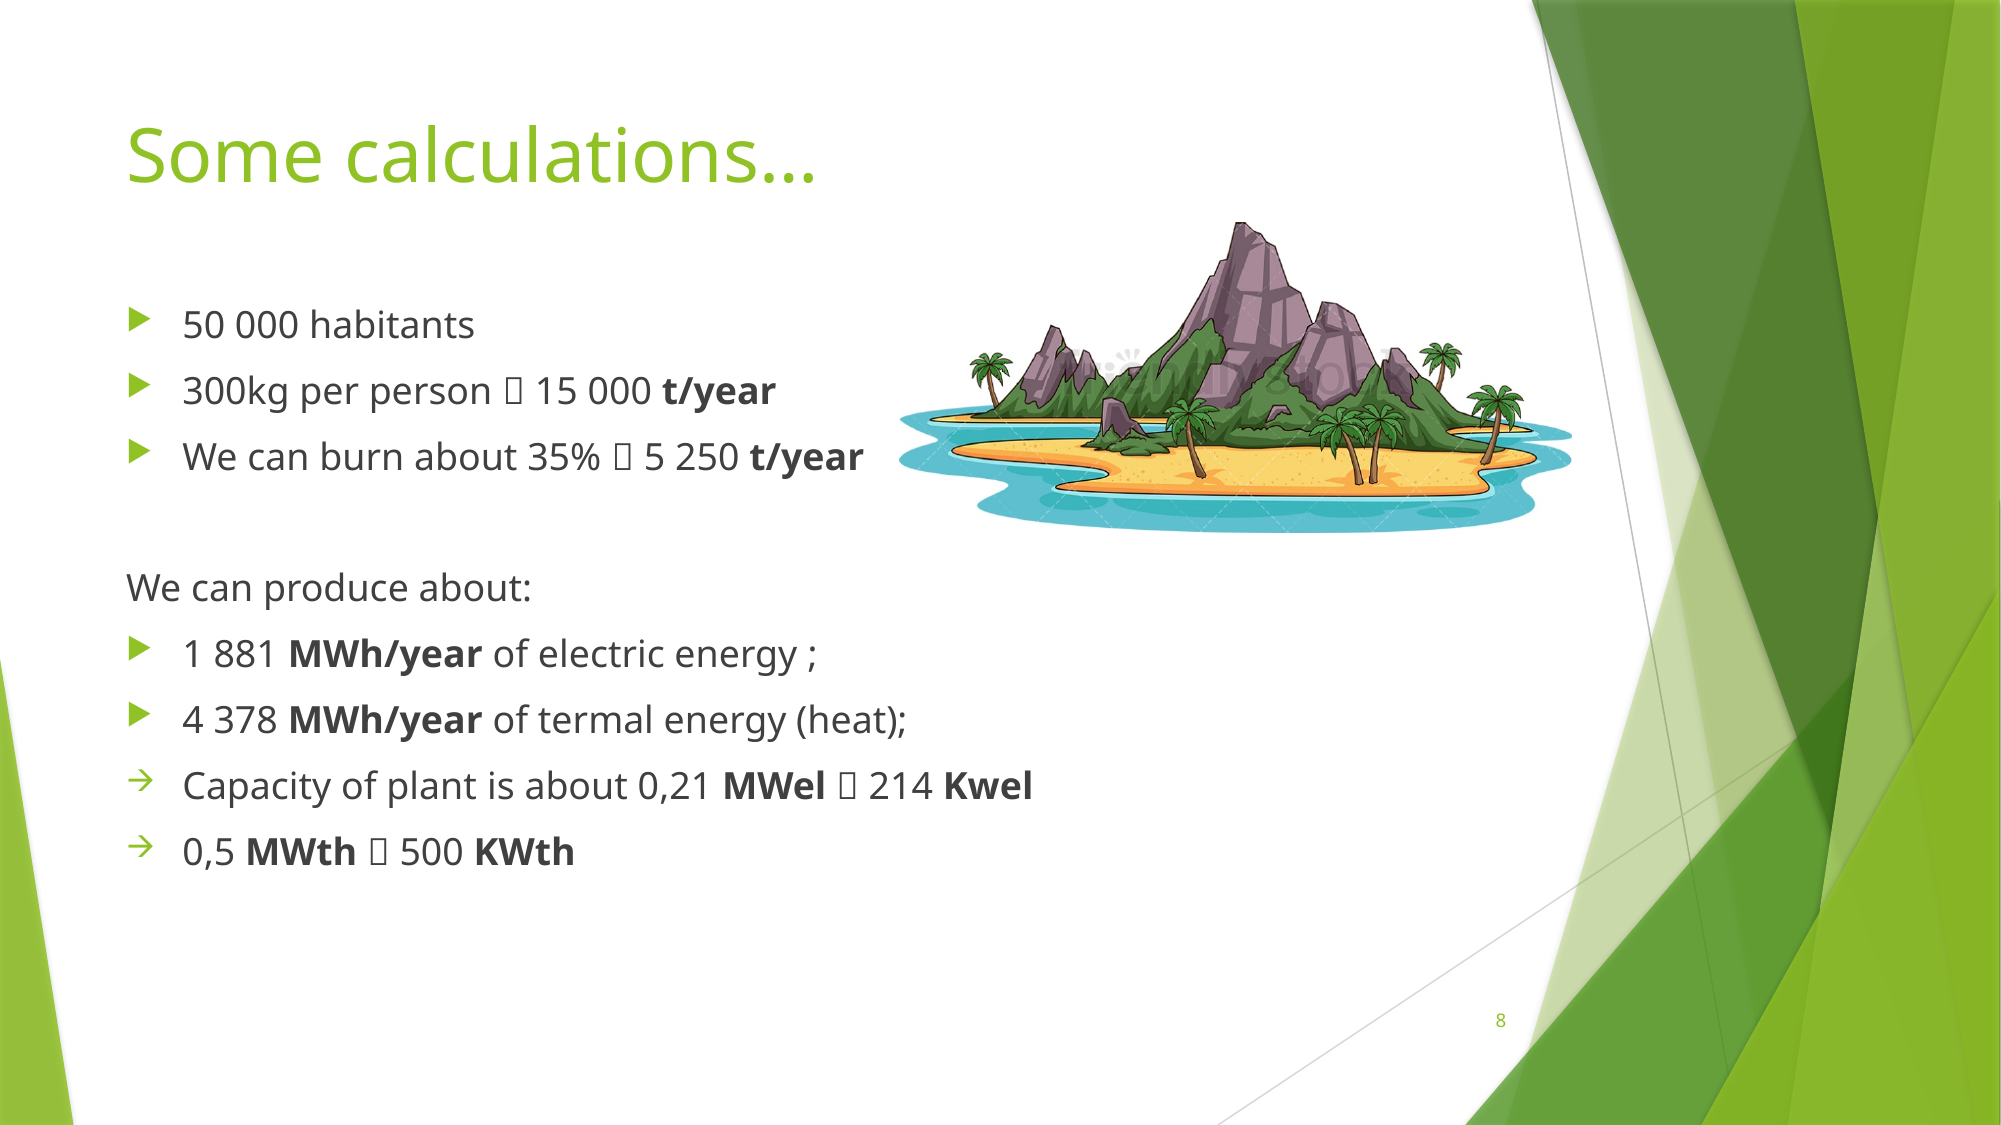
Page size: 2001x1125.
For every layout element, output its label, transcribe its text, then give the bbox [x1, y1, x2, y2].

slide_number 8 [1409, 991, 1522, 1051]
picture [898, 221, 1573, 534]
title Some calculations… [111, 99, 1522, 293]
list 50 000 habitants 300kg per person  15 000 t/year We can burn about 35%  5 250 t/year We can produce about: 1 881 MWh/year of electric energy ; 4 378 MWh/year of termal energy (heat); Capacity of plant is about 0,21 MWel  214 Kwel 0,5 MWth  500 KWth [111, 293, 1522, 931]
